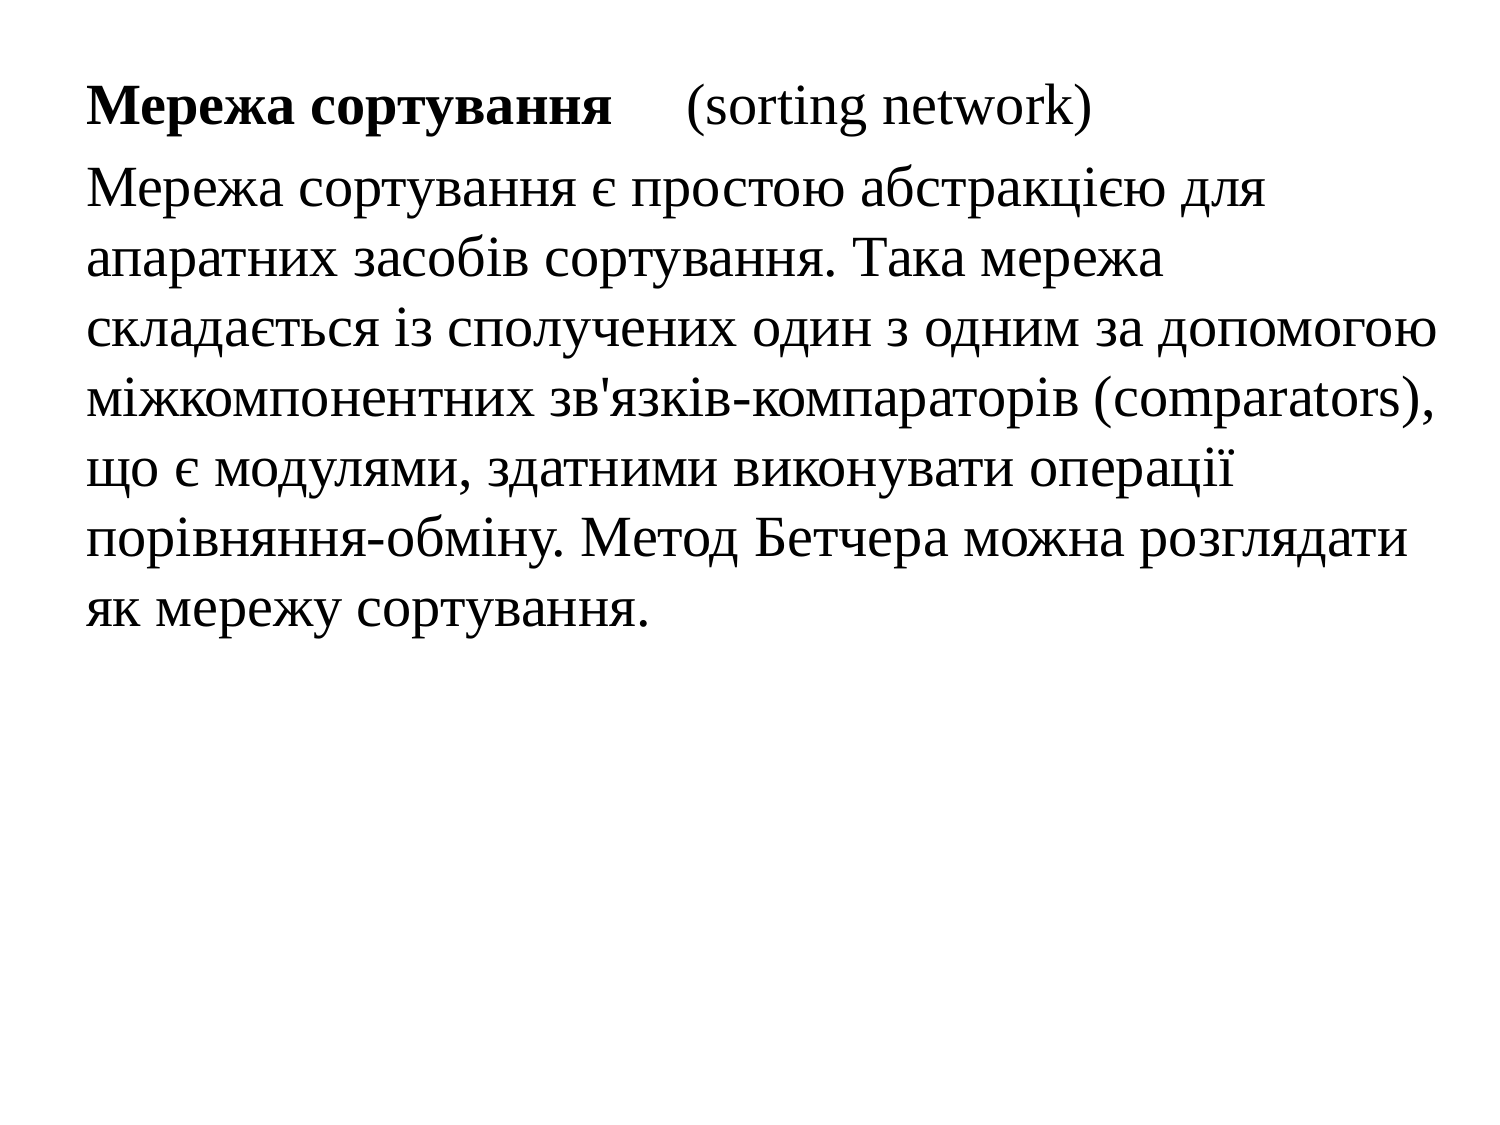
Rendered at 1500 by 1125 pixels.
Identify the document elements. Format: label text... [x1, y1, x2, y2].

list Мережа сортування (sorting network) Мережа сортування є простою абстракцією для апаратних засобів сортування. Така мережа складається із сполучених один з одним за допомогою міжкомпонентних зв'язків-компараторів (comparators), що є модулями, здатними виконувати операції порівняння-обміну. Метод Бетчера можна розглядати як мережу сортування. [0, 58, 1500, 1125]
